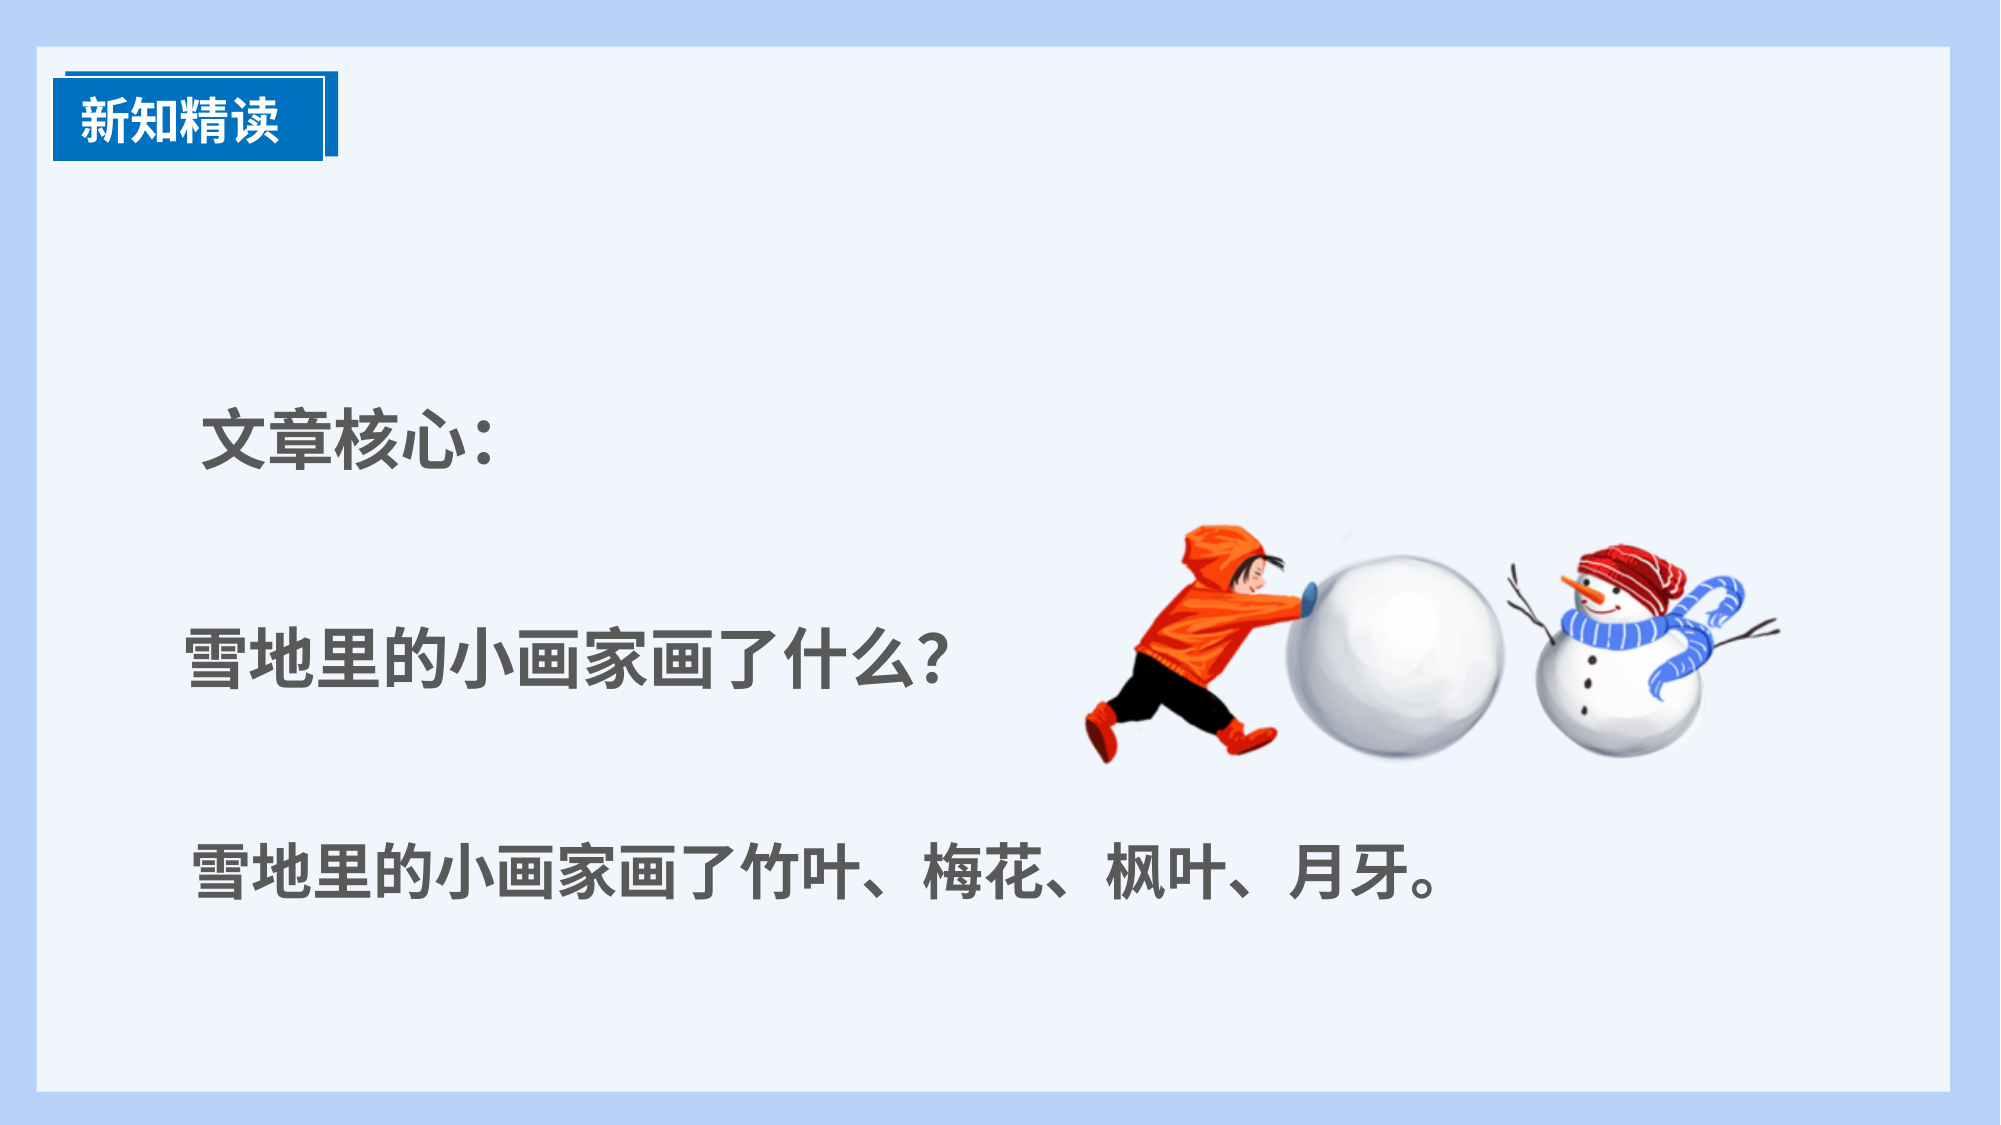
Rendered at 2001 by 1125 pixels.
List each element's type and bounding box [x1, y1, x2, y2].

text_box [63, 350, 1686, 903]
picture [1023, 486, 1782, 825]
text_box [36, 46, 1951, 1093]
text_box [51, 71, 339, 163]
